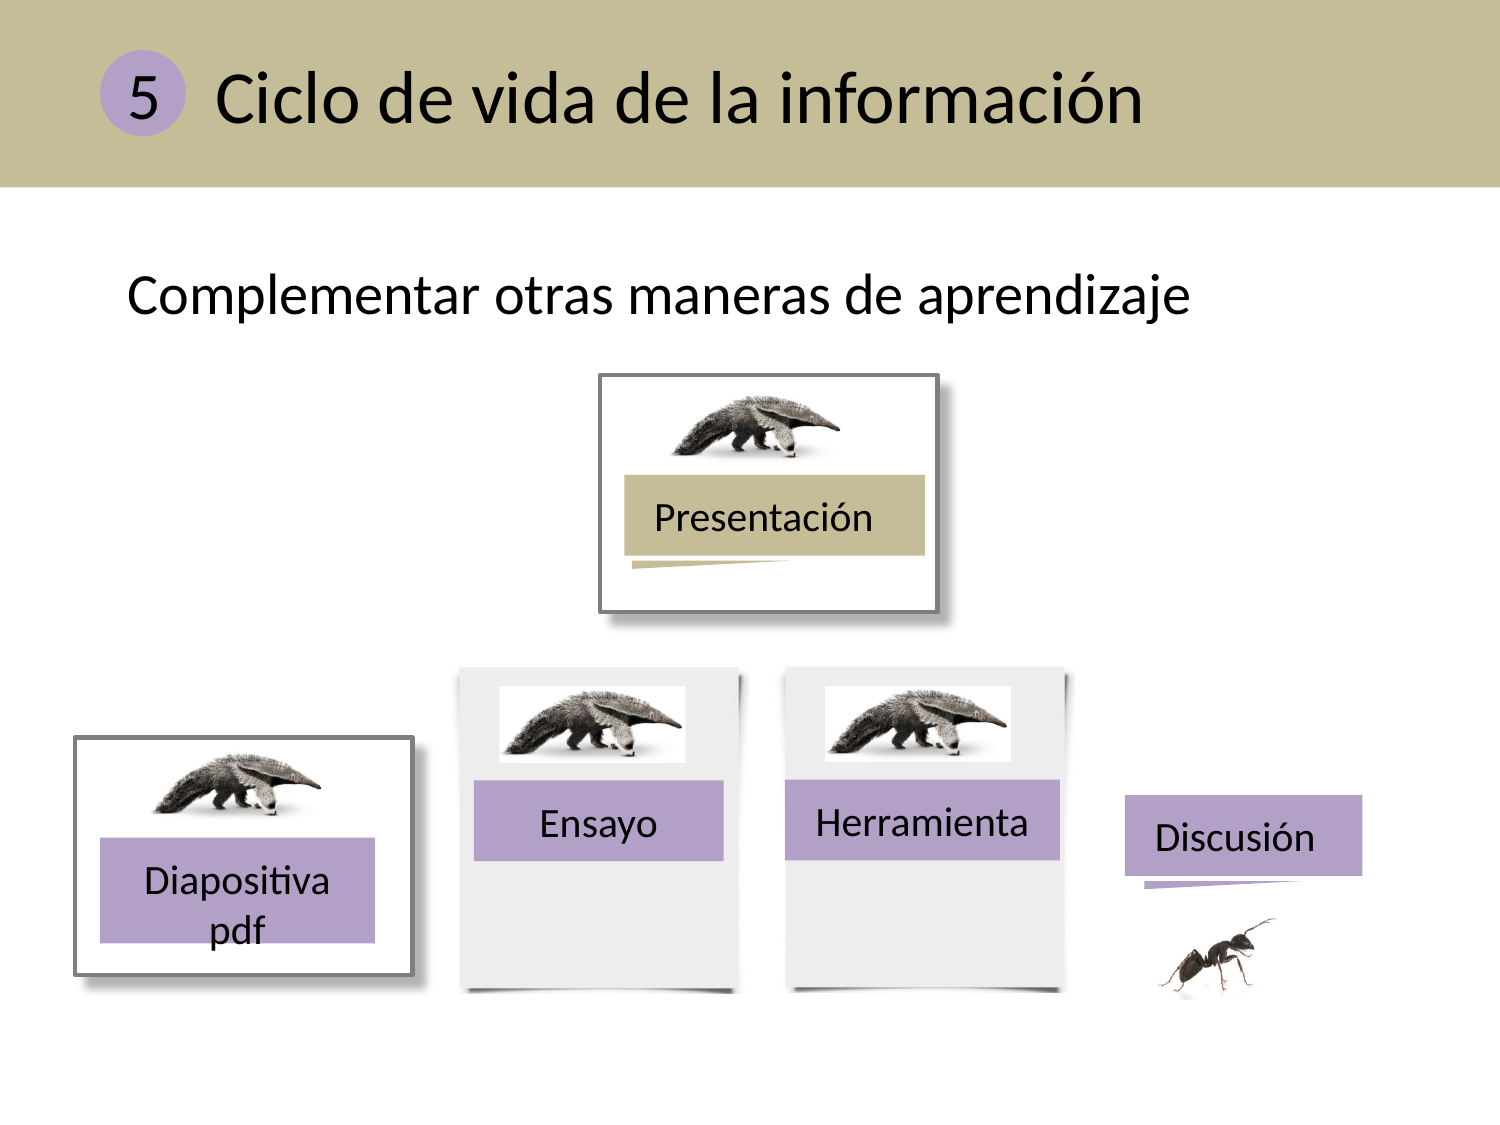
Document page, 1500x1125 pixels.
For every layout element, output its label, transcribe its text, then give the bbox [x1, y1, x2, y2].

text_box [624, 474, 926, 580]
text_box [0, 0, 1500, 188]
text_box [600, 374, 938, 613]
picture [149, 749, 326, 822]
text_box [75, 737, 413, 975]
picture [448, 662, 750, 994]
text_box Diapositiva pdf [99, 837, 375, 944]
picture [774, 662, 1076, 994]
text_box Complementar otras maneras de aprendizaje [112, 248, 1438, 335]
text_box 5 [99, 50, 186, 137]
picture [668, 391, 844, 464]
text_box Ciclo de vida de la información [200, 40, 1288, 147]
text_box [1124, 795, 1363, 901]
picture [1151, 912, 1288, 1001]
